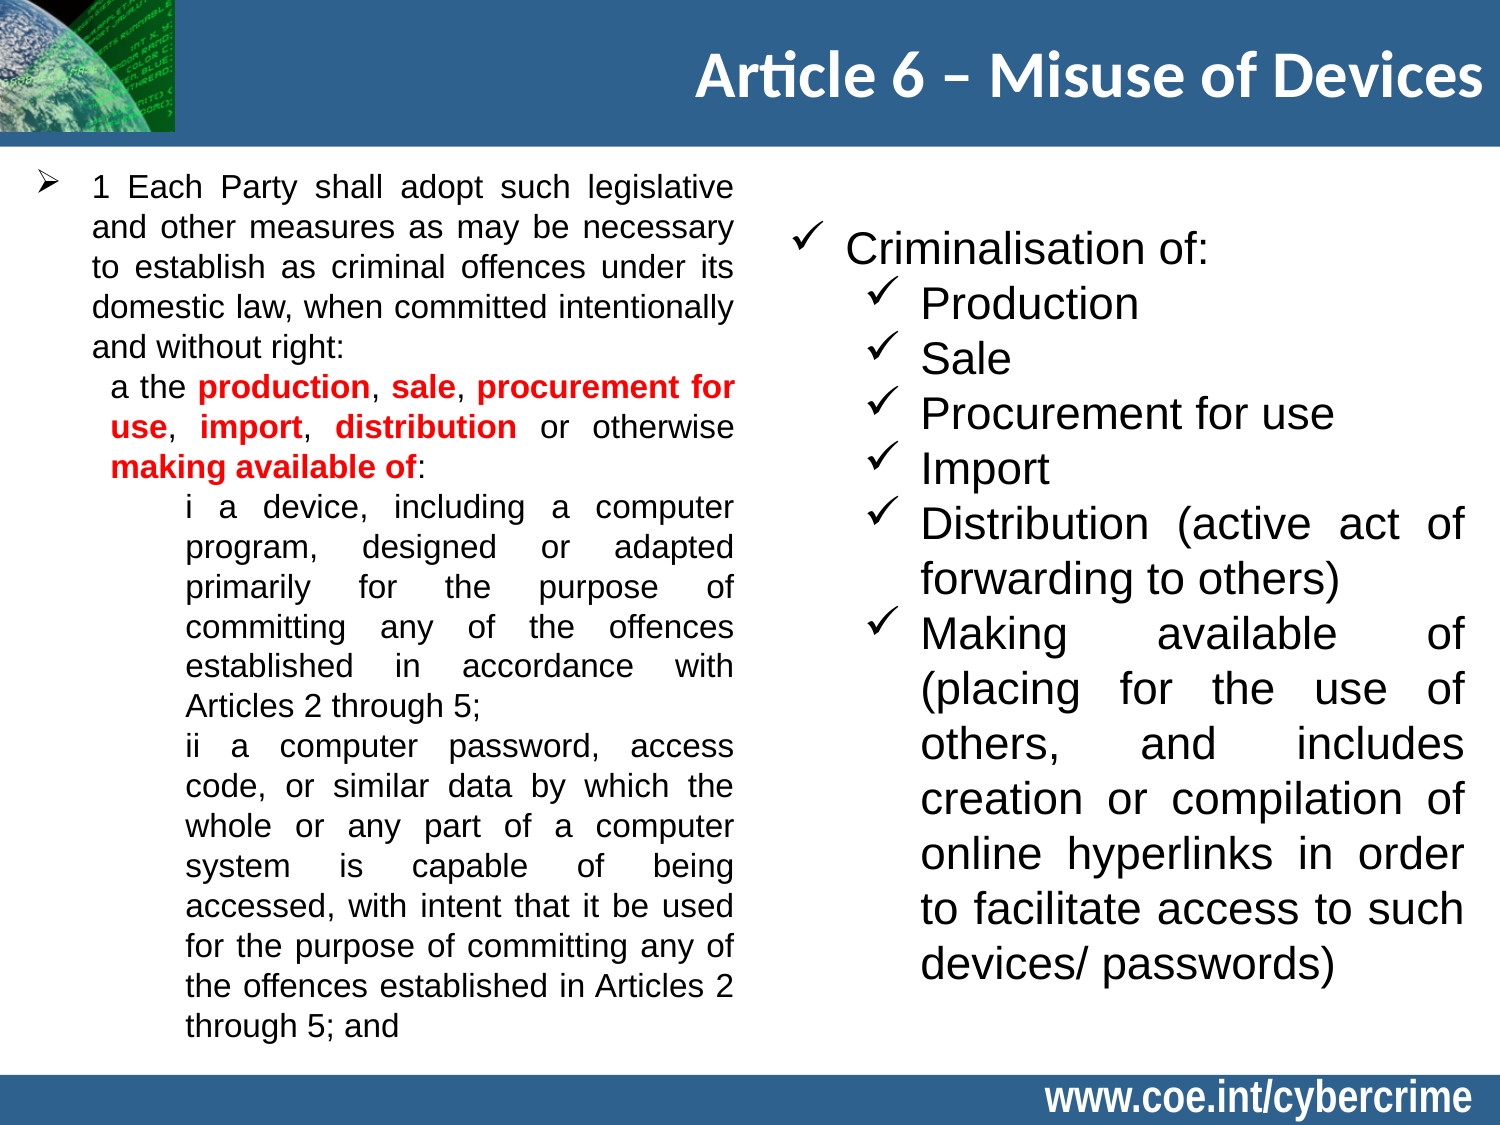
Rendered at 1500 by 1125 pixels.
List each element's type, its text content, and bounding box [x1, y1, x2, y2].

text_box Criminalisation of: Production Sale Procurement for use Import Distribution (active act of forwarding to others) Making available of (placing for the use of others, and includes creation or compilation of online hyperlinks in order to facilitate access to such devices/ passwords) [774, 211, 1480, 996]
text_box Article 6 – Misuse of Devices [0, 0, 1500, 149]
text_box 1 Each Party shall adopt such legislative and other measures as may be necessary to establish as criminal offences under its domestic law, when committed intentionally and without right: a the production, sale, procurement for use, import, distribution or otherwise making available of: i a device, including a computer program, designed or adapted primarily for the purpose of committing any of the offences established in accordance with Articles 2 through 5; ii a computer password, access code, or similar data by which the whole or any part of a computer system is capable of being accessed, with intent that it be used for the purpose of committing any of the offences established in Articles 2 through 5; and [20, 158, 750, 1052]
picture [0, 0, 175, 132]
text_box [0, 1073, 1030, 1125]
text_box www.coe.int/cybercrime [1030, 1059, 1500, 1125]
